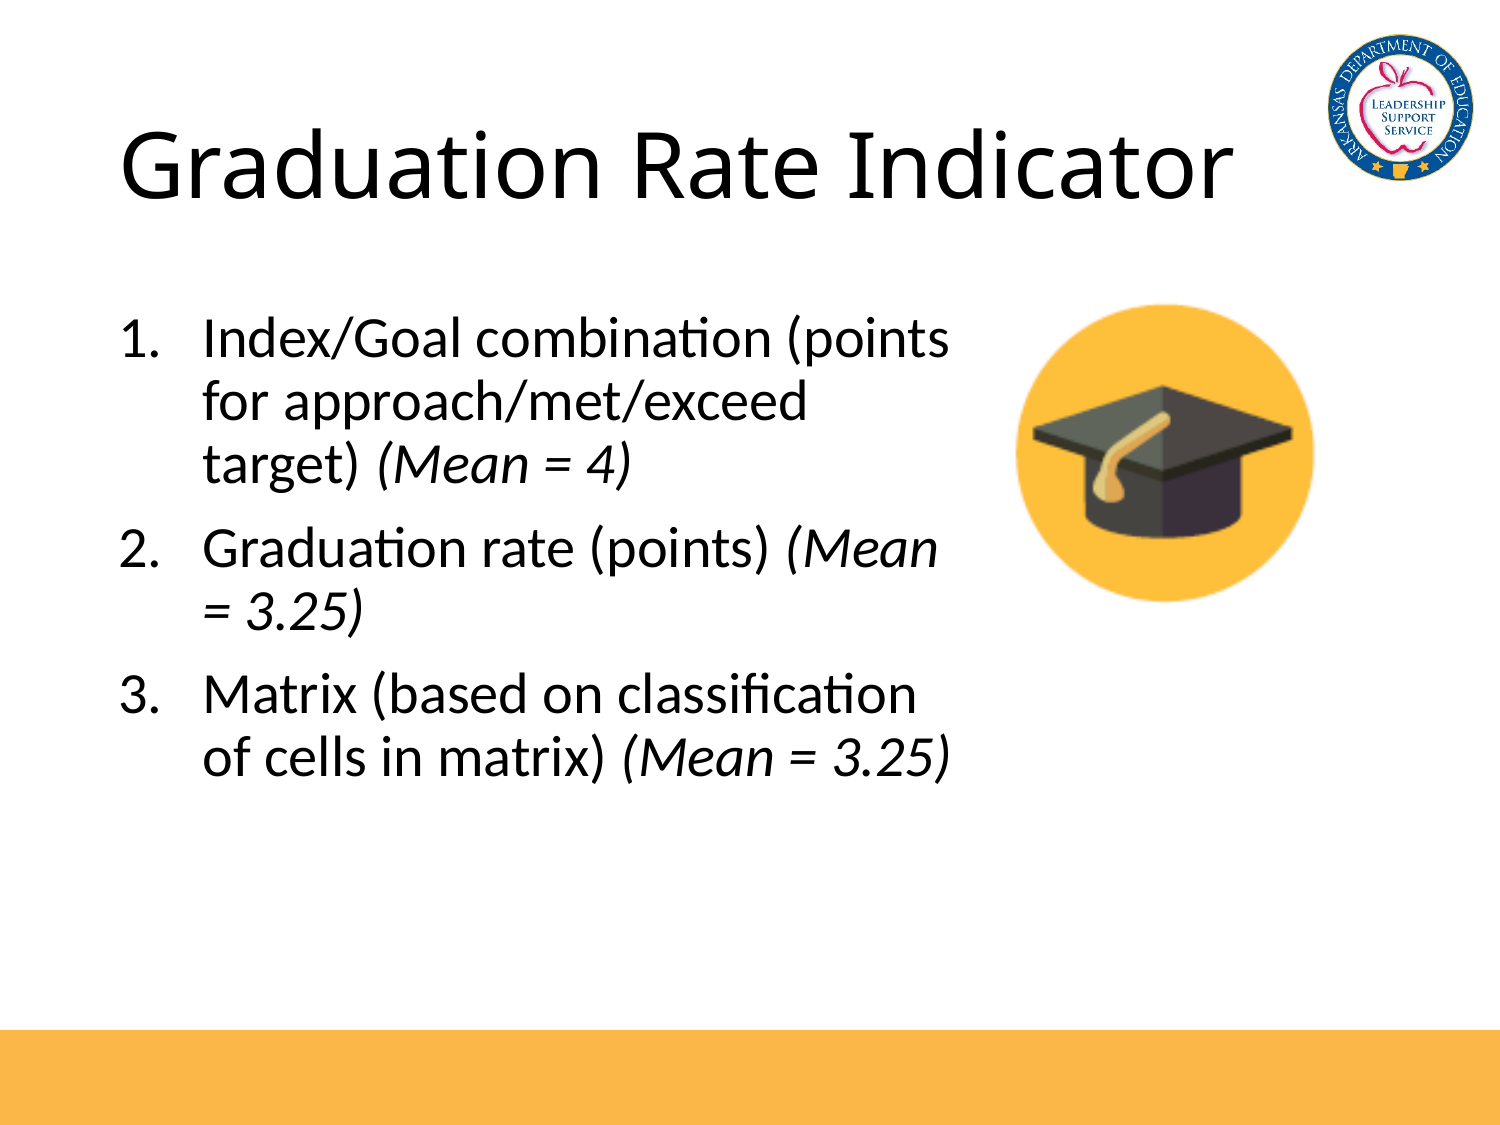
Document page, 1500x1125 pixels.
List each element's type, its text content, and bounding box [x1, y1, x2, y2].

picture [990, 277, 1352, 631]
list Index/Goal combination (points for approach/met/exceed target) (Mean = 4) Graduation rate (points) (Mean = 3.25) Matrix (based on classification of cells in matrix) (Mean = 3.25) [103, 299, 991, 1014]
title Graduation Rate Indicator [103, 59, 1397, 278]
picture [1327, 34, 1478, 181]
